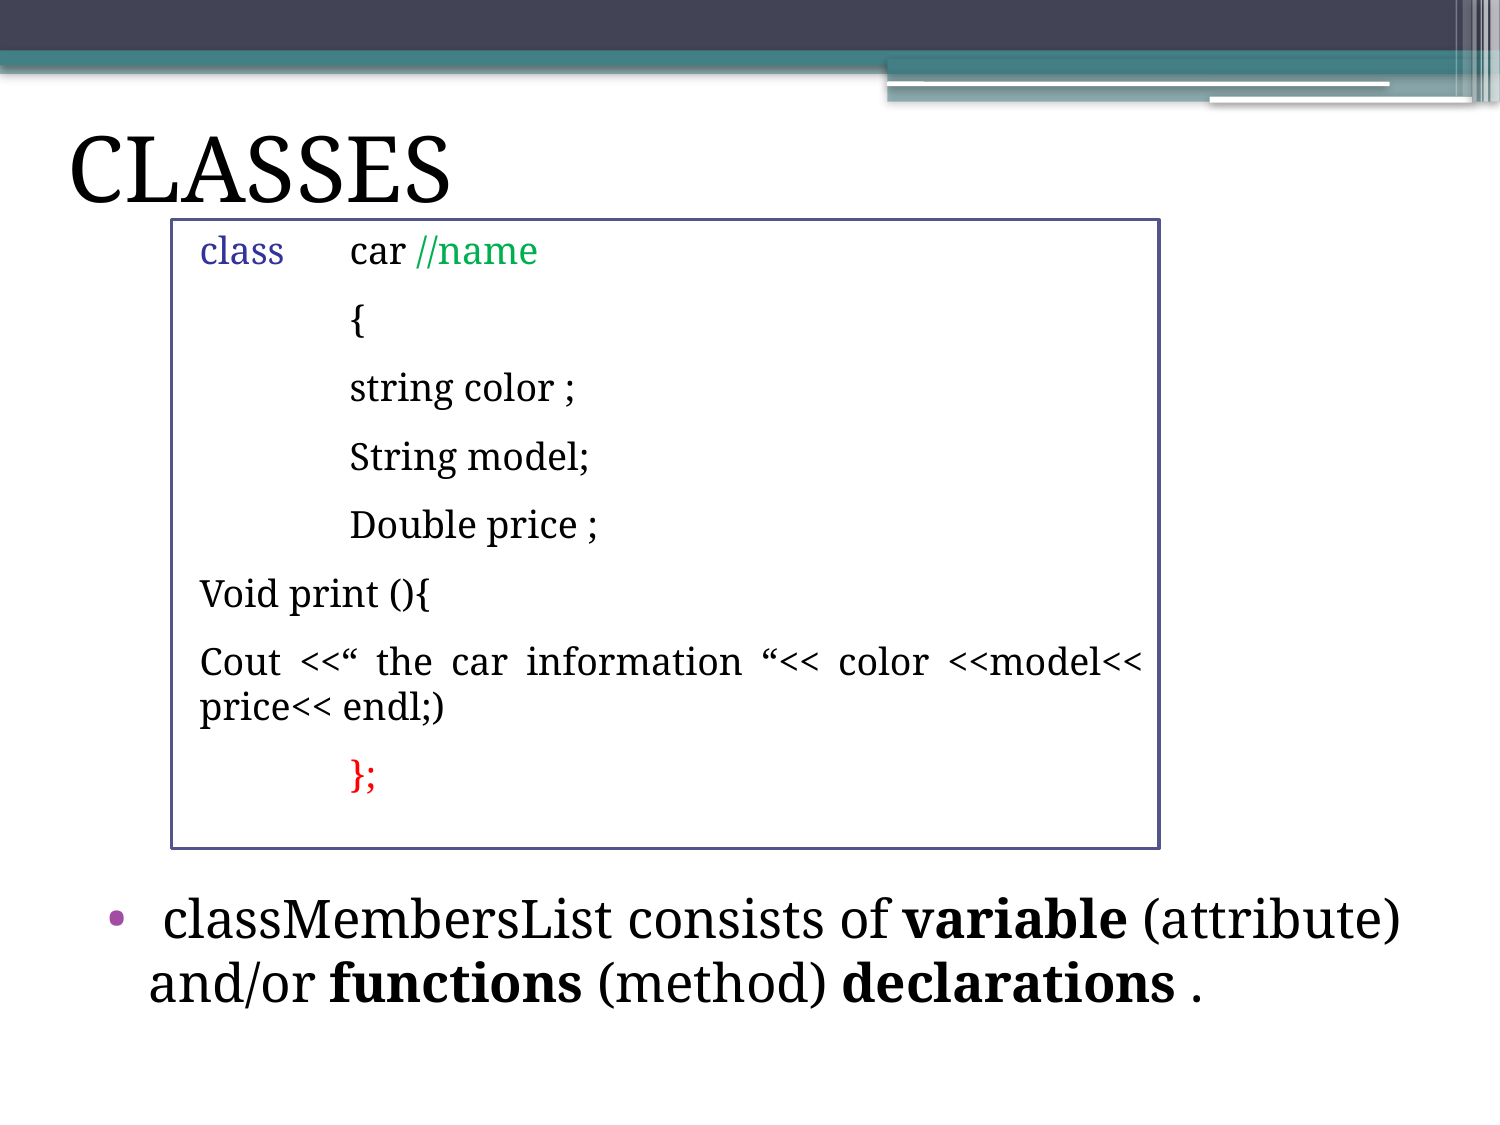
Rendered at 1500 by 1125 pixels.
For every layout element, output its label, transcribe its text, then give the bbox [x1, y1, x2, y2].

title CLASSES [53, 78, 1404, 254]
text_box class car //name { string color ; String model; Double price ; Void print (){ Cout <<“ the car information “<< color <<model<< price<< endl;) }; [170, 218, 1161, 850]
list classMembersList consists of variable (attribute) and/or functions (method) declarations . [75, 368, 1425, 1079]
